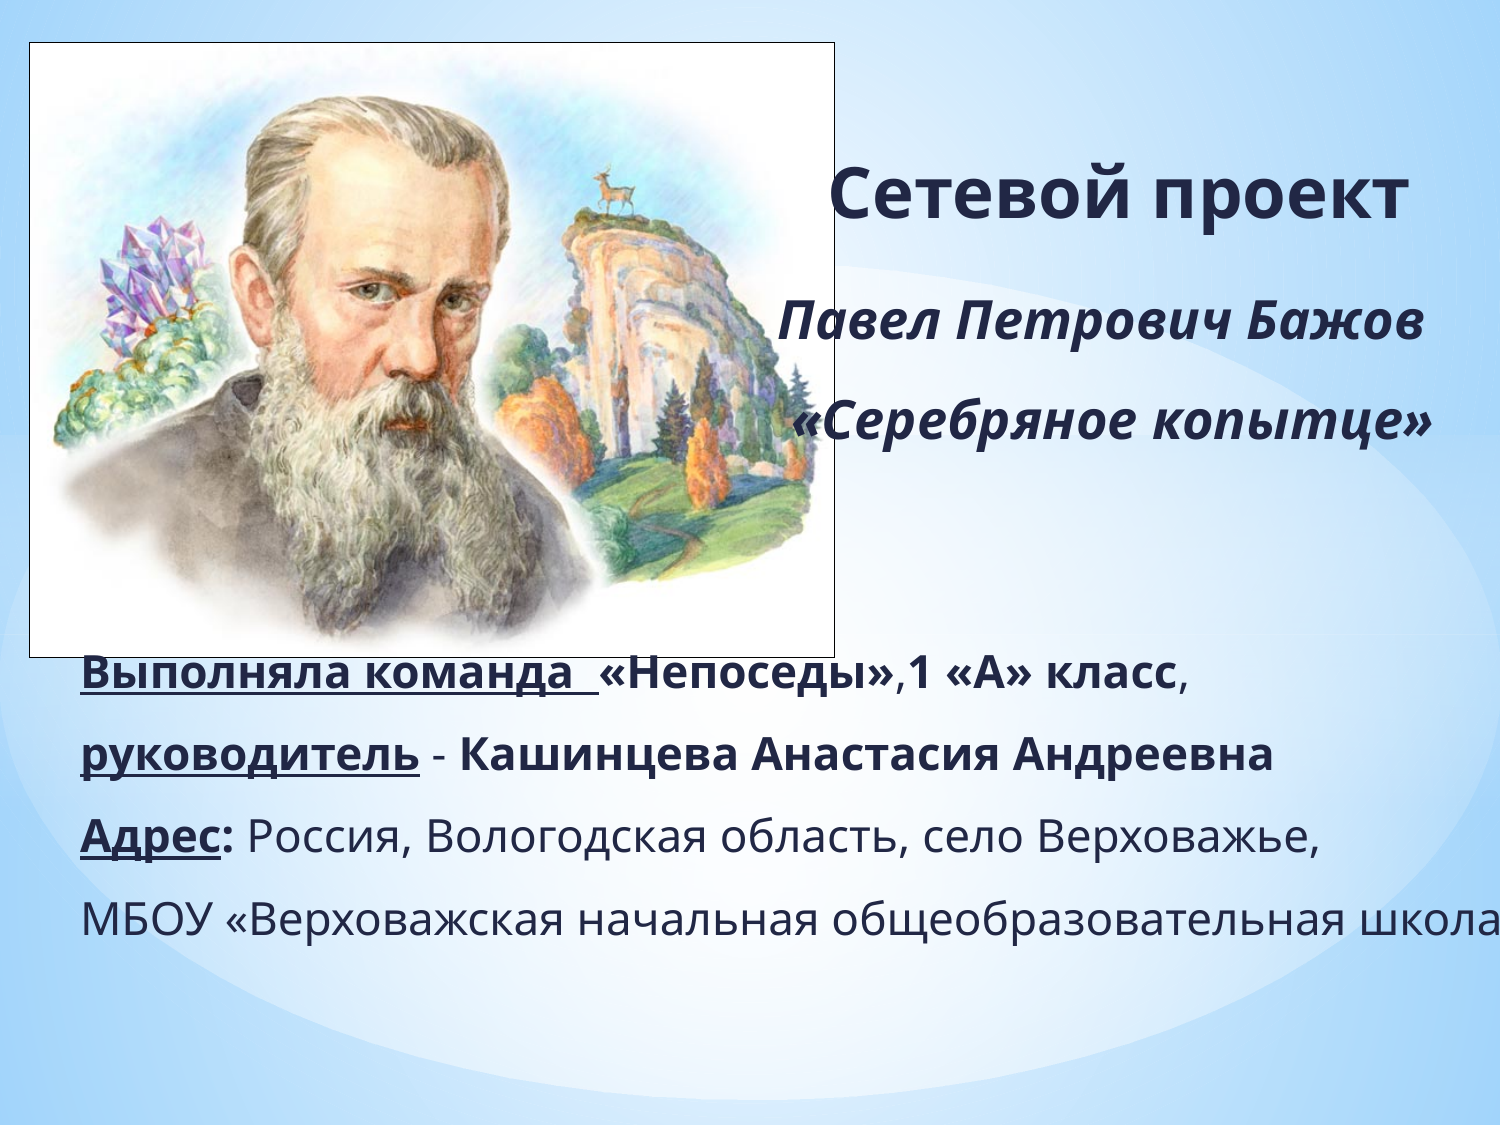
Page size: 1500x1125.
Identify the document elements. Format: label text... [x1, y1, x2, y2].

subtitle Сетевой проект Павел Петрович Бажов «Серебряное копытце» Выполняла команда «Непоседы»,1 «А» класс, руководитель - Кашинцева Анастасия Андреевна Адрес: Россия, Вологодская область, село Верховажье, МБОУ «Верховажская начальная общеобразовательная школа» [64, 42, 1500, 1125]
picture [29, 42, 835, 658]
